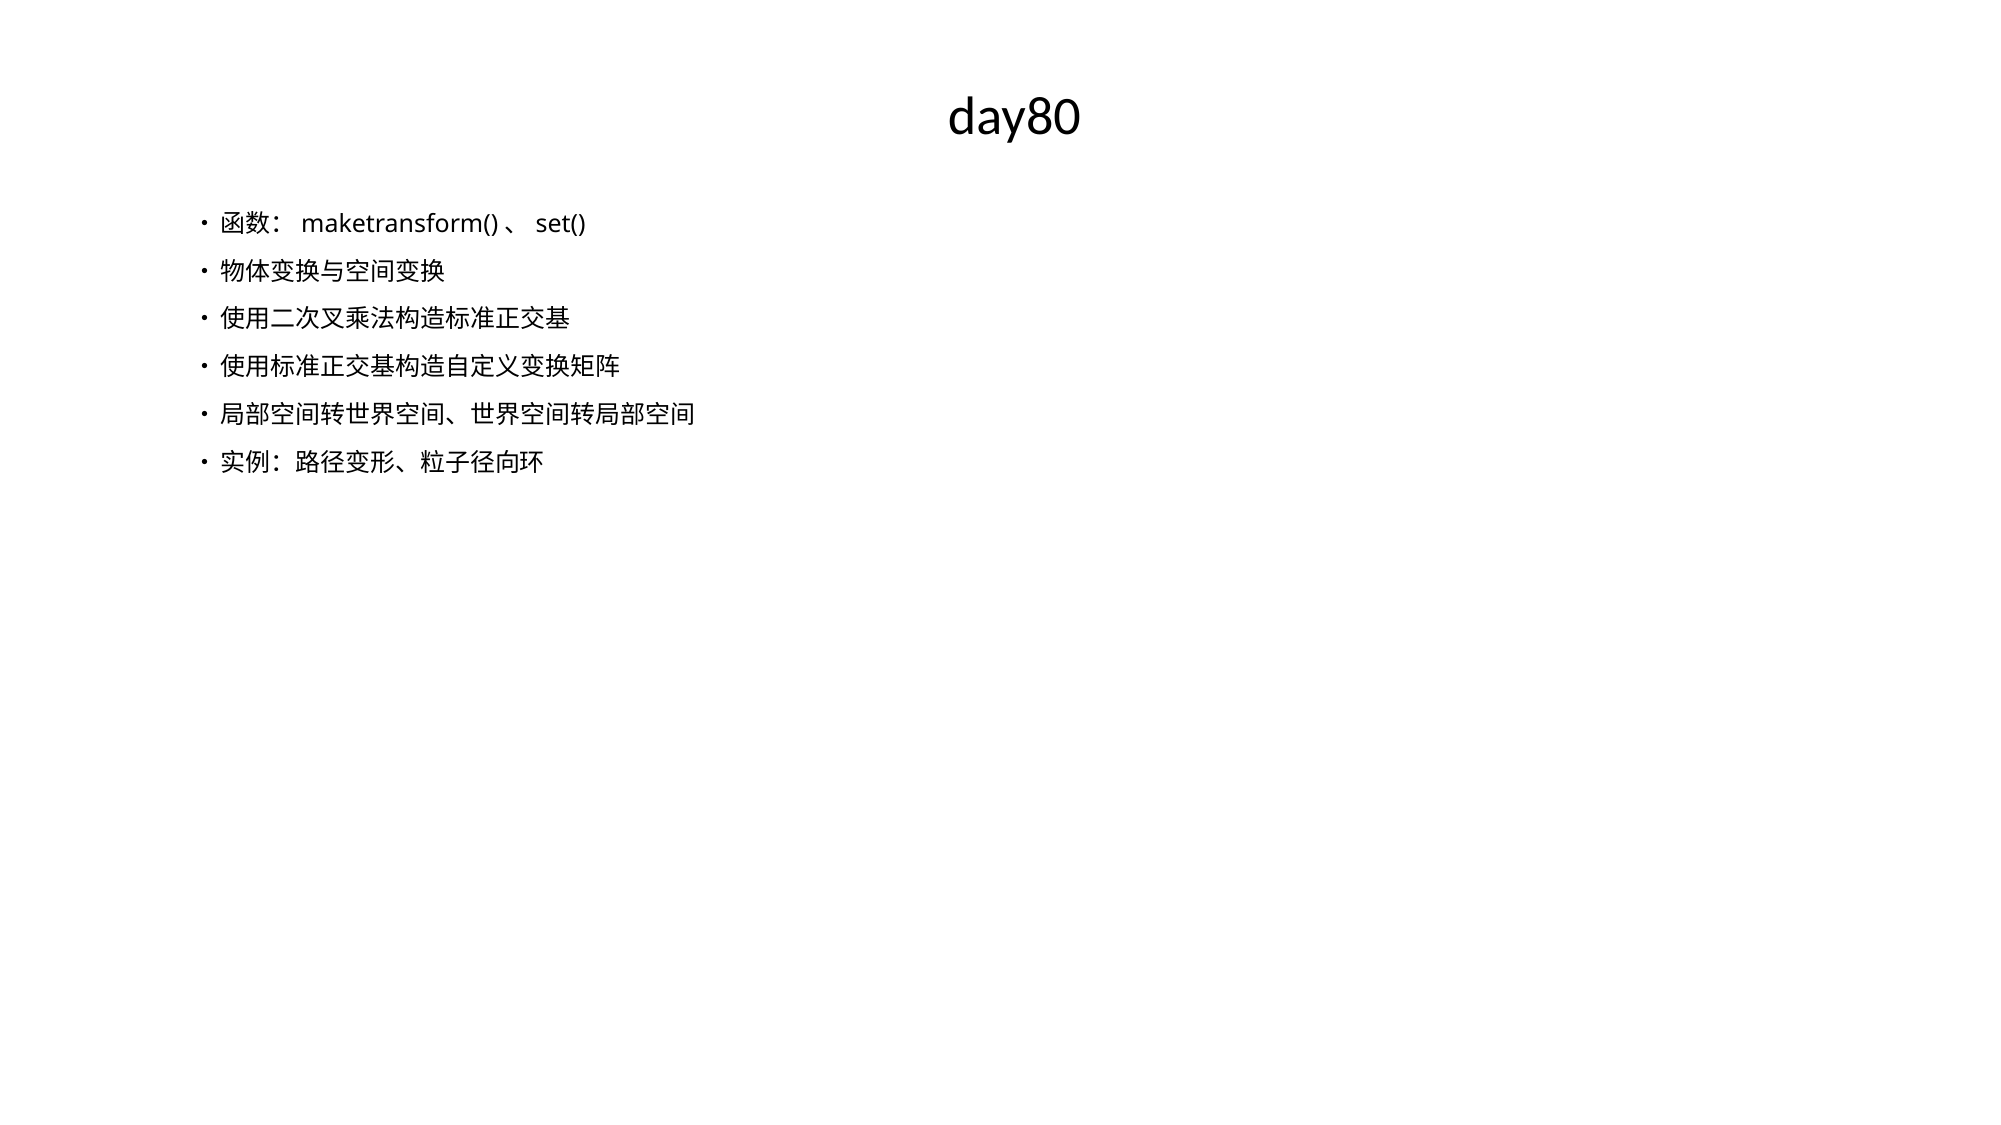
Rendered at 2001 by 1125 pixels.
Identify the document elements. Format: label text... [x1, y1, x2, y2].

subtitle • 函数：maketransform()、set() • 物体变换与空间变换 • 使用二次叉乘法构造标准正交基 • 使用标准正交基构造自定义变换矩阵 • 局部空间转世界空间、世界空间转局部空间 • 实例：路径变形、粒子径向环 [176, 203, 1815, 903]
title day80 [543, 41, 1486, 154]
